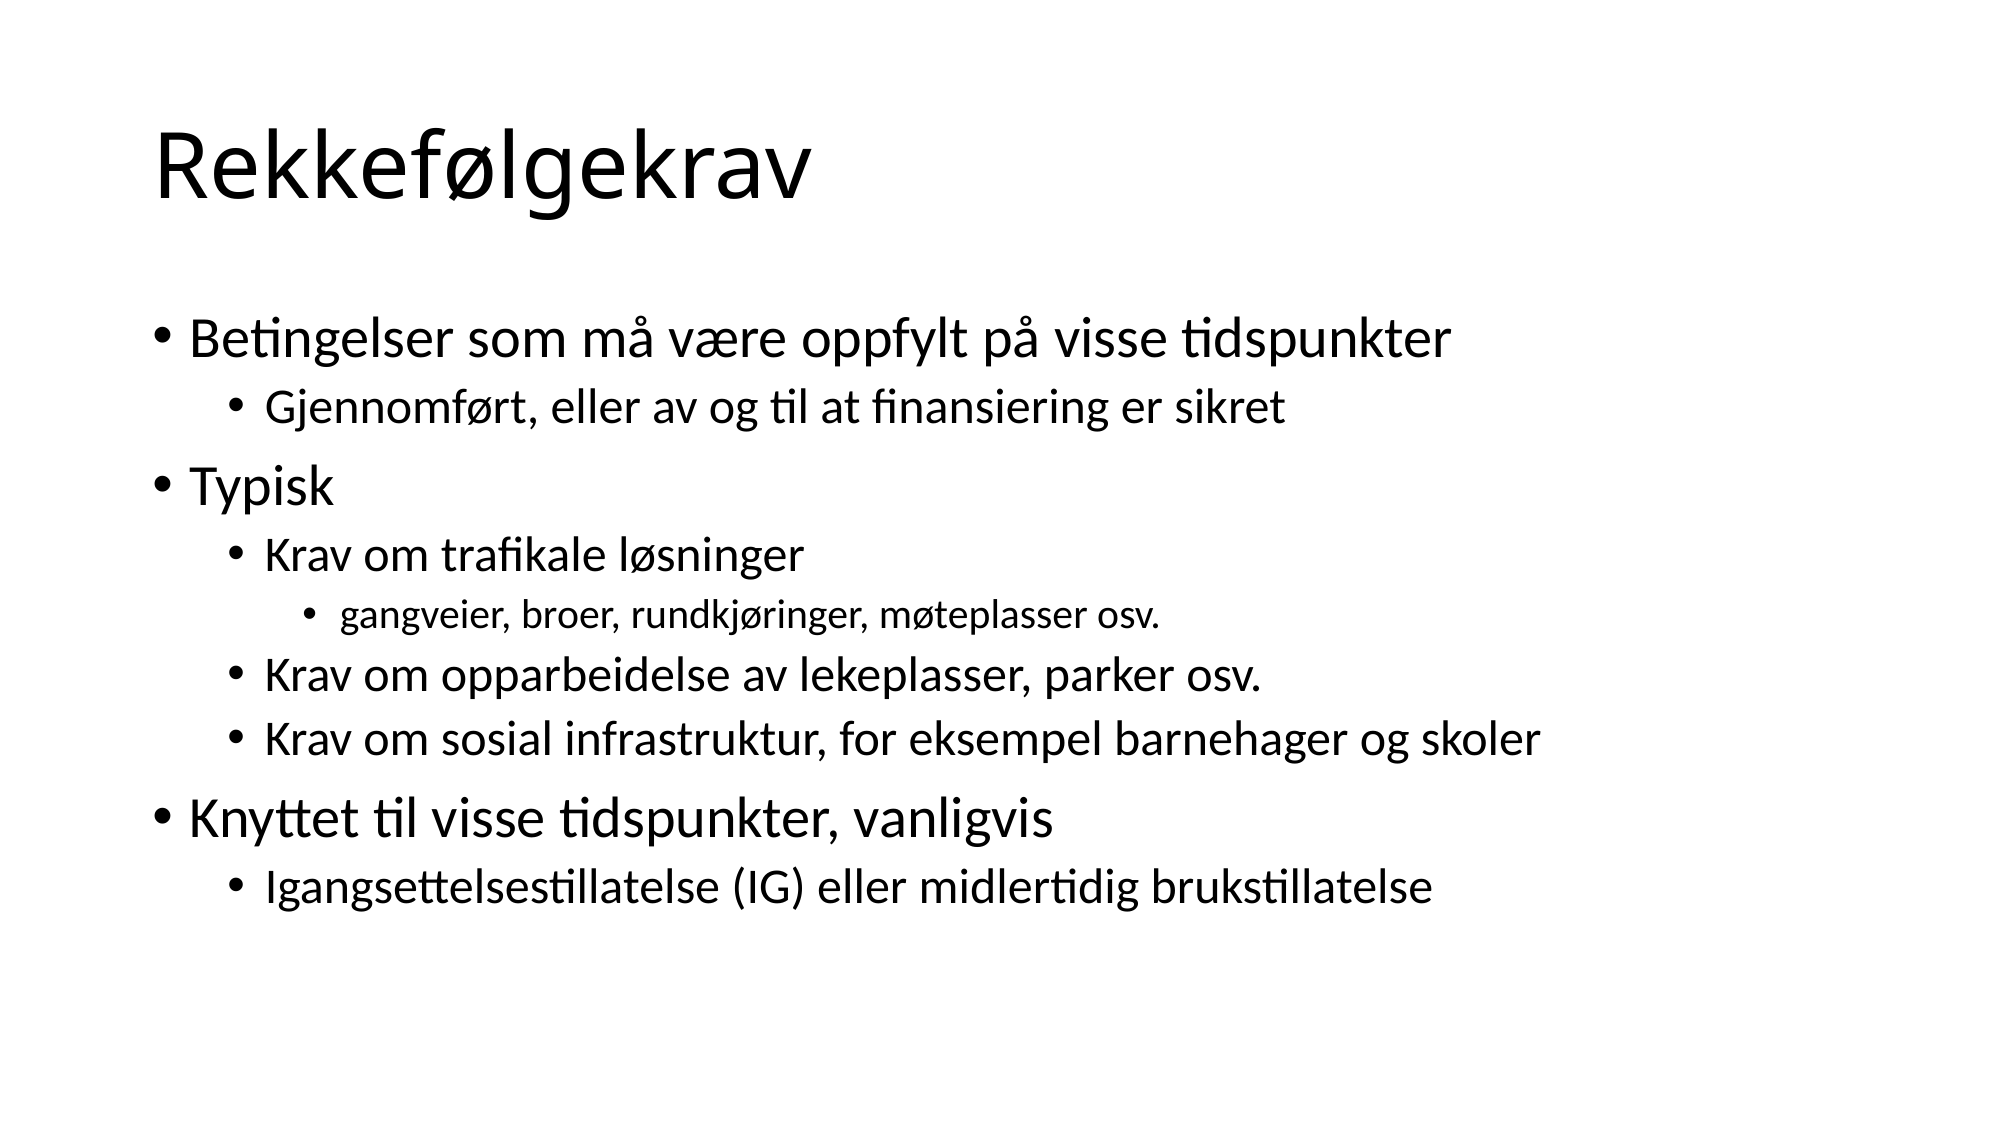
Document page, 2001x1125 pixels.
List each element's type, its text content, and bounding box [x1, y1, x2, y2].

list Betingelser som må være oppfylt på visse tidspunkter Gjennomført, eller av og til at finansiering er sikret Typisk Krav om trafikale løsninger gangveier, broer, rundkjøringer, møteplasser osv. Krav om opparbeidelse av lekeplasser, parker osv. Krav om sosial infrastruktur, for eksempel barnehager og skoler Knyttet til visse tidspunkter, vanligvis Igangsettelsestillatelse (IG) eller midlertidig brukstillatelse [137, 299, 1863, 1014]
title Rekkefølgekrav [137, 59, 1863, 278]
